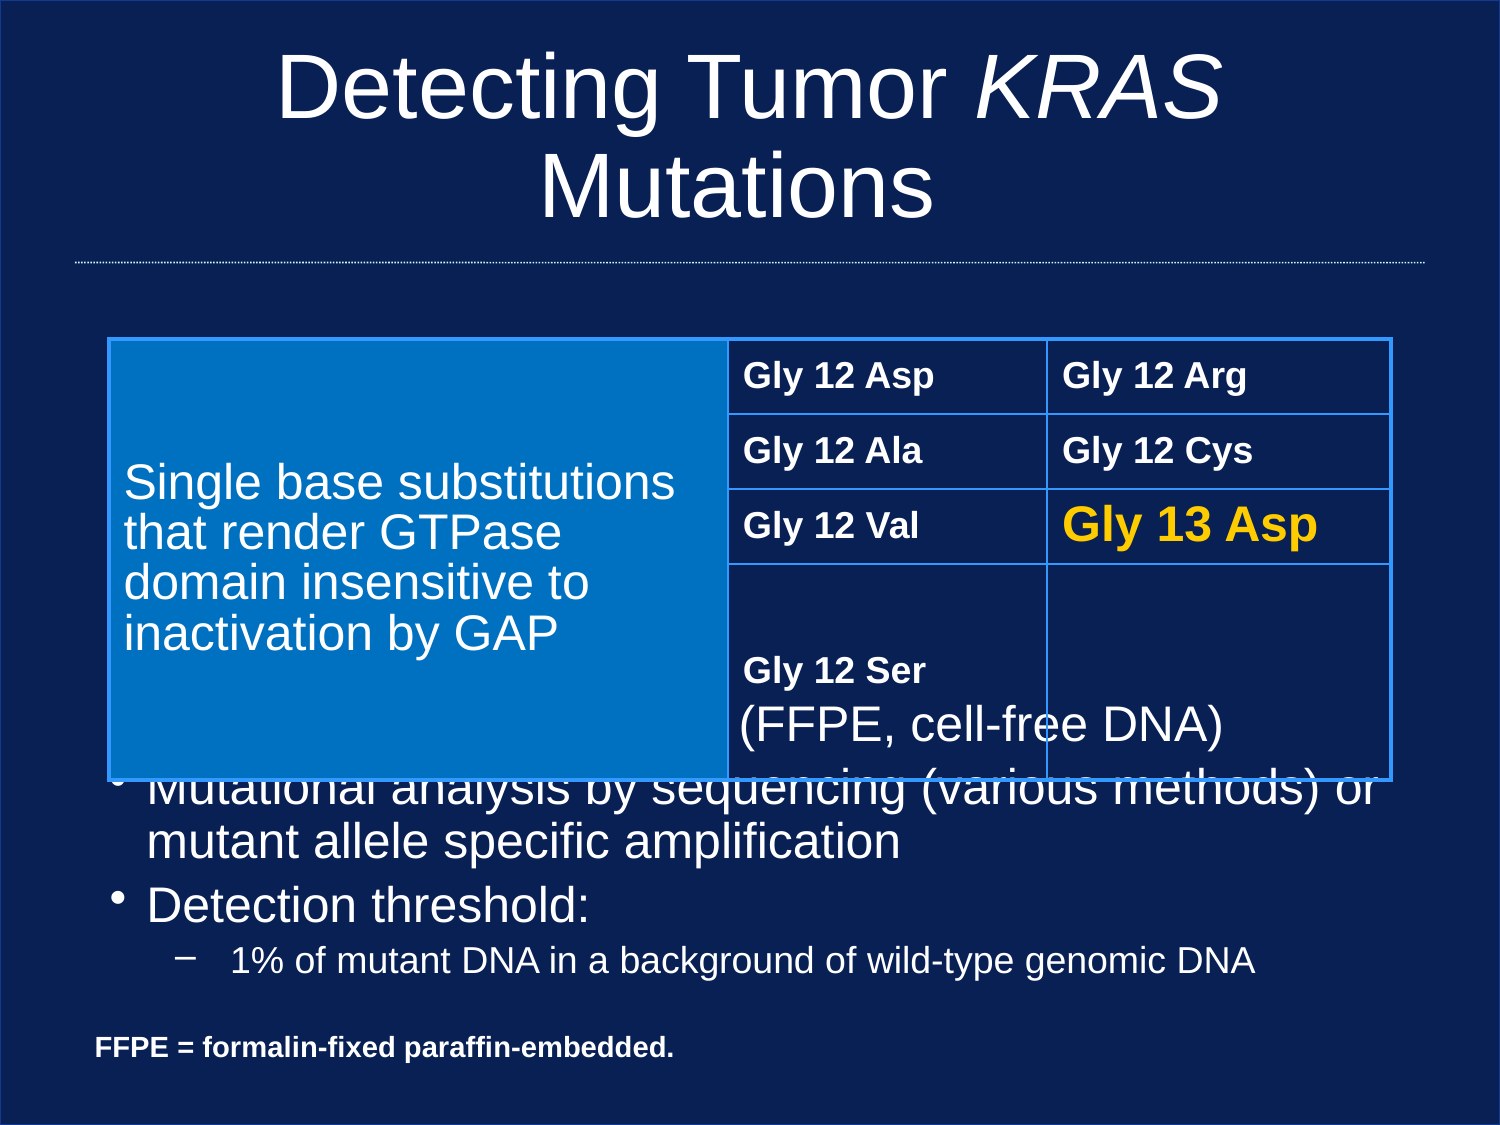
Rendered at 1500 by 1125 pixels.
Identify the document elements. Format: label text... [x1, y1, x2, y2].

title Detecting Tumor KRAS Mutations [75, 45, 1425, 233]
table_cell [1048, 565, 1389, 778]
table_cell Gly 13 Asp [1048, 490, 1389, 563]
table_header Single base substitutions that render GTPase domain insensitive to inactivation by GAP [111, 341, 727, 778]
table_header Gly 12 Asp [729, 341, 1046, 413]
table_cell Gly 12 Ala [729, 415, 1046, 488]
table_cell Gly 12 Val [729, 490, 1046, 563]
text_box FFPE = formalin-fixed paraffin-embedded. [79, 1019, 1420, 1071]
list DNA extracted from tumor (FFPE, cell-free DNA) Mutational analysis by sequencing (various methods) or mutant allele specific amplification Detection threshold: 1% of mutant DNA in a background of wild-type genomic DNA [94, 690, 1418, 1040]
table_cell Gly 12 Ser [729, 565, 1046, 778]
table_header Gly 12 Arg [1048, 341, 1389, 413]
table_cell Gly 12 Cys [1048, 415, 1389, 488]
